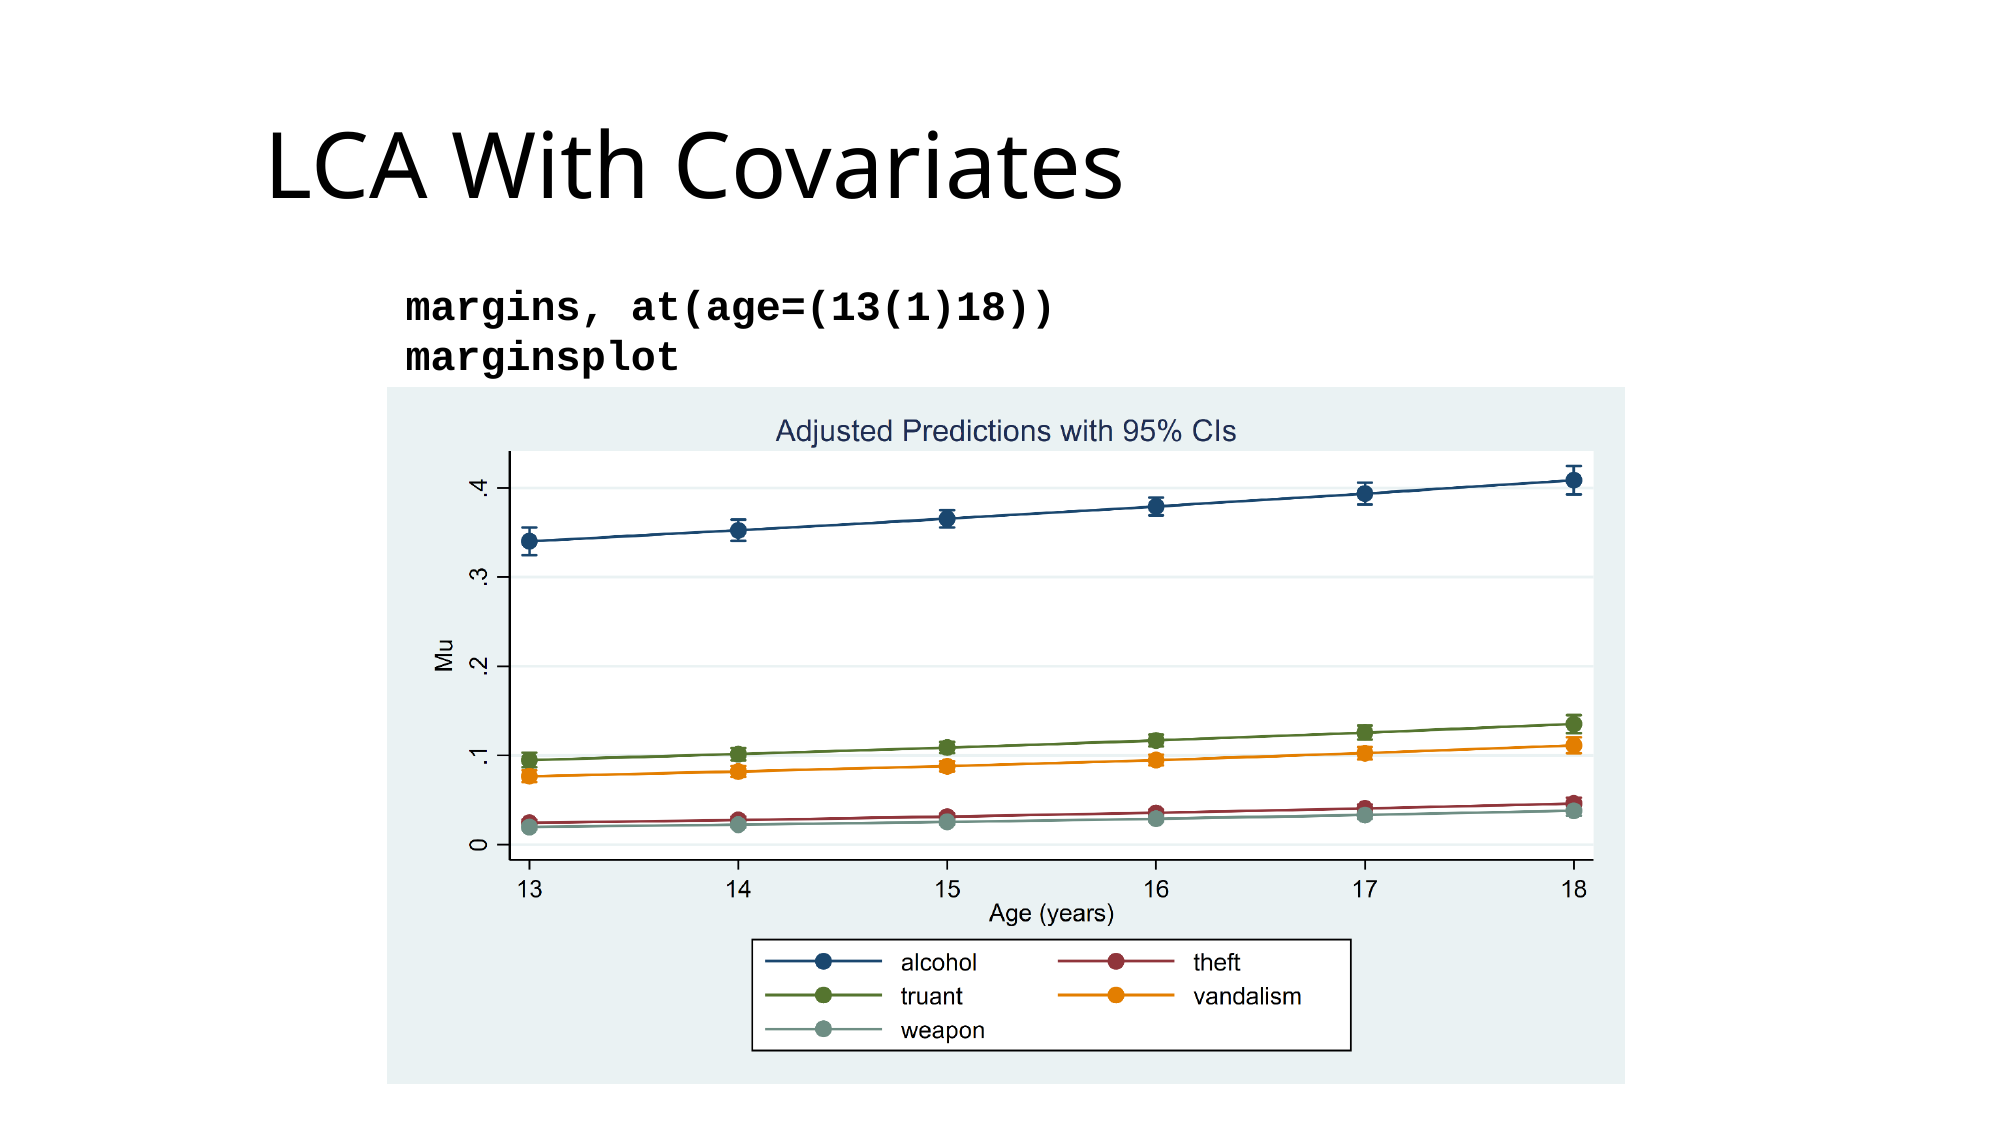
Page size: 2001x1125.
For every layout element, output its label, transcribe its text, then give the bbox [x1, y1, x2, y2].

title LCA With Covariates [249, 99, 1750, 238]
picture [387, 387, 1625, 1084]
text_box margins, at(age=(13(1)18)) marginsplot [390, 271, 1071, 387]
